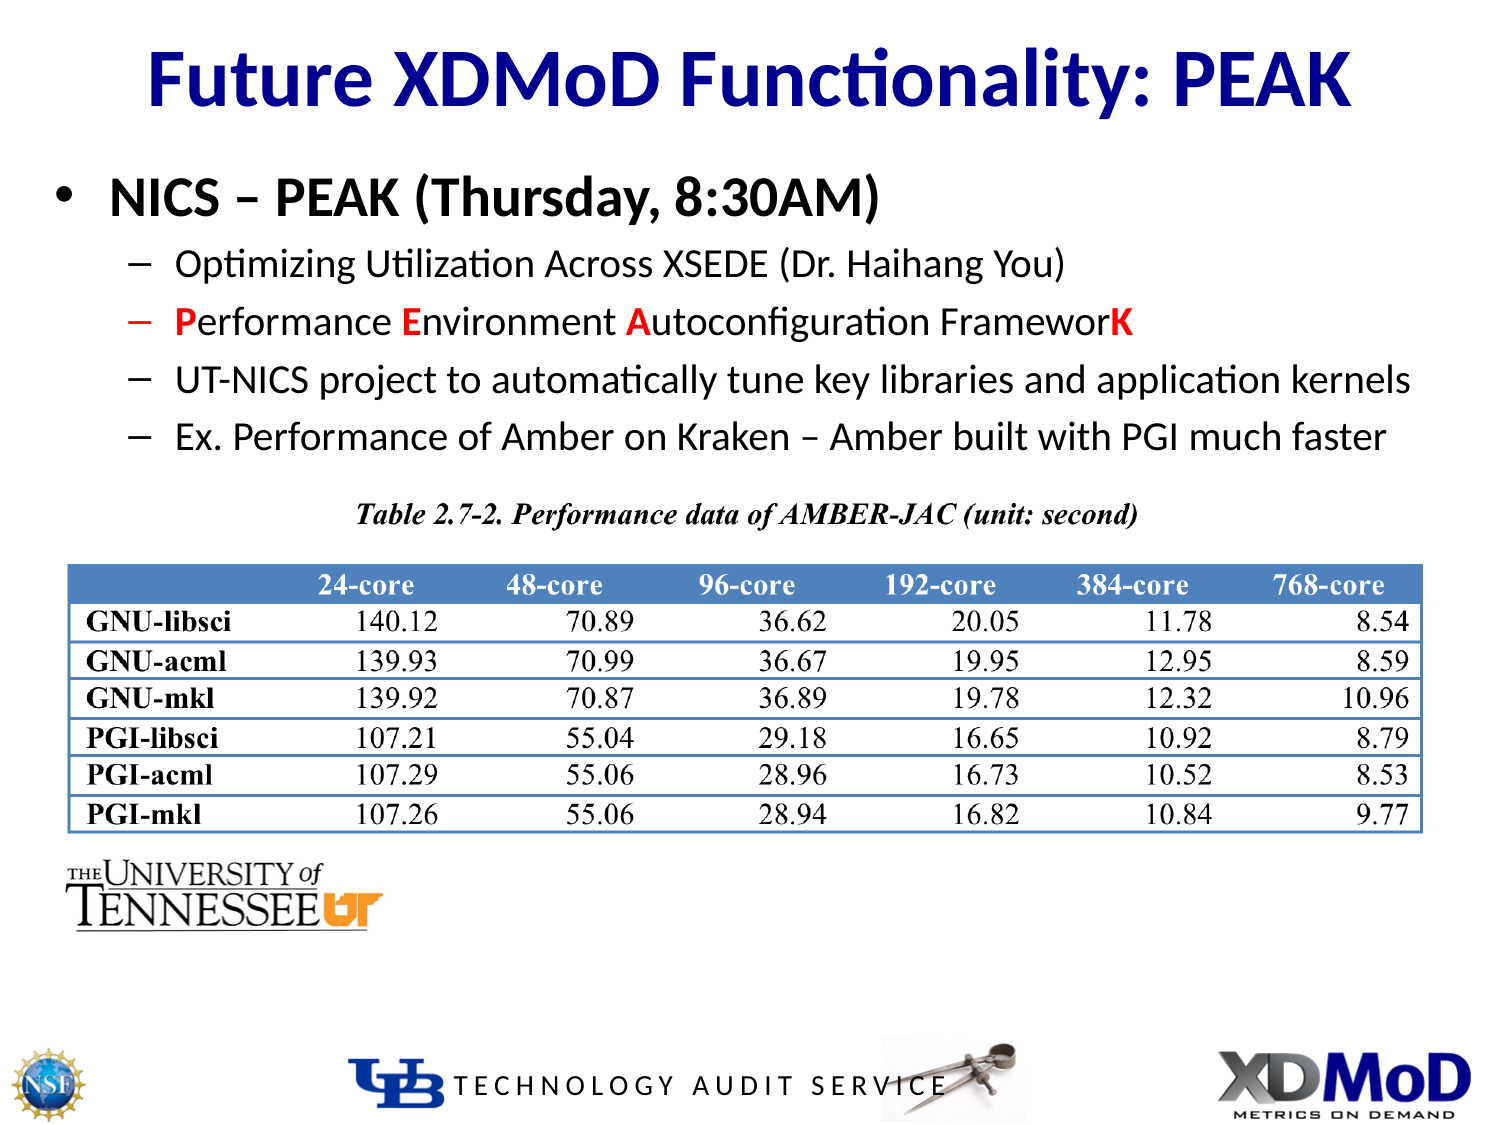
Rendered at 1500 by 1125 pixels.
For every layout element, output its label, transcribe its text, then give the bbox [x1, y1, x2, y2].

list NICS – PEAK (Thursday, 8:30AM) Optimizing Utilization Across XSEDE (Dr. Haihang You) Performance Environment Autoconfiguration FrameworK UT-NICS project to automatically tune key libraries and application kernels Ex. Performance of Amber on Kraken – Amber built with PGI much faster [39, 151, 1481, 470]
picture [1214, 1043, 1475, 1125]
picture [10, 1046, 87, 1123]
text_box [12, 496, 1481, 876]
picture [882, 1036, 1026, 1122]
title Future XDMoD Functionality: PEAK [0, 7, 1500, 138]
picture [340, 1054, 449, 1114]
picture [64, 858, 385, 935]
